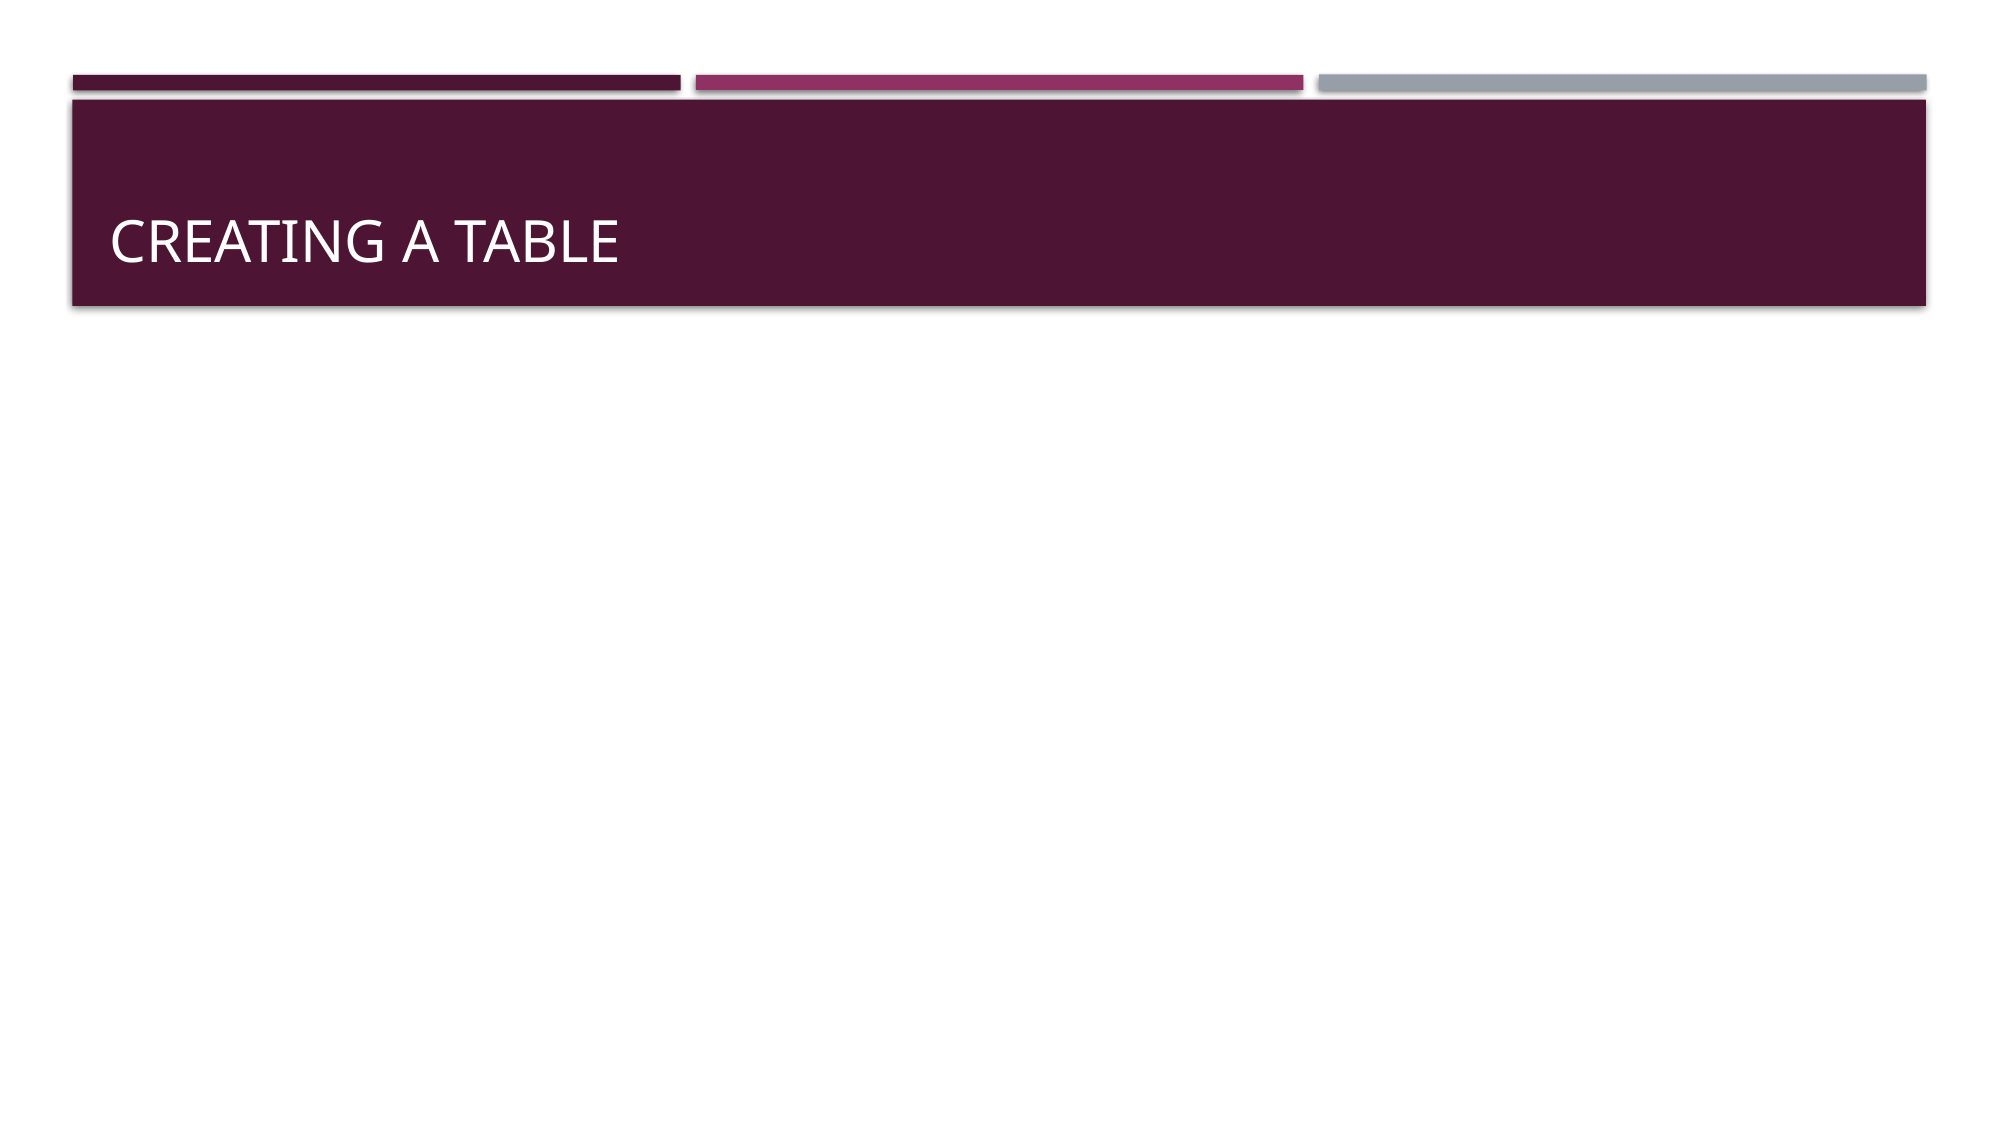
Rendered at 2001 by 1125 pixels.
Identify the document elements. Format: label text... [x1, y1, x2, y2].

title Creating a Table [94, 119, 1904, 282]
